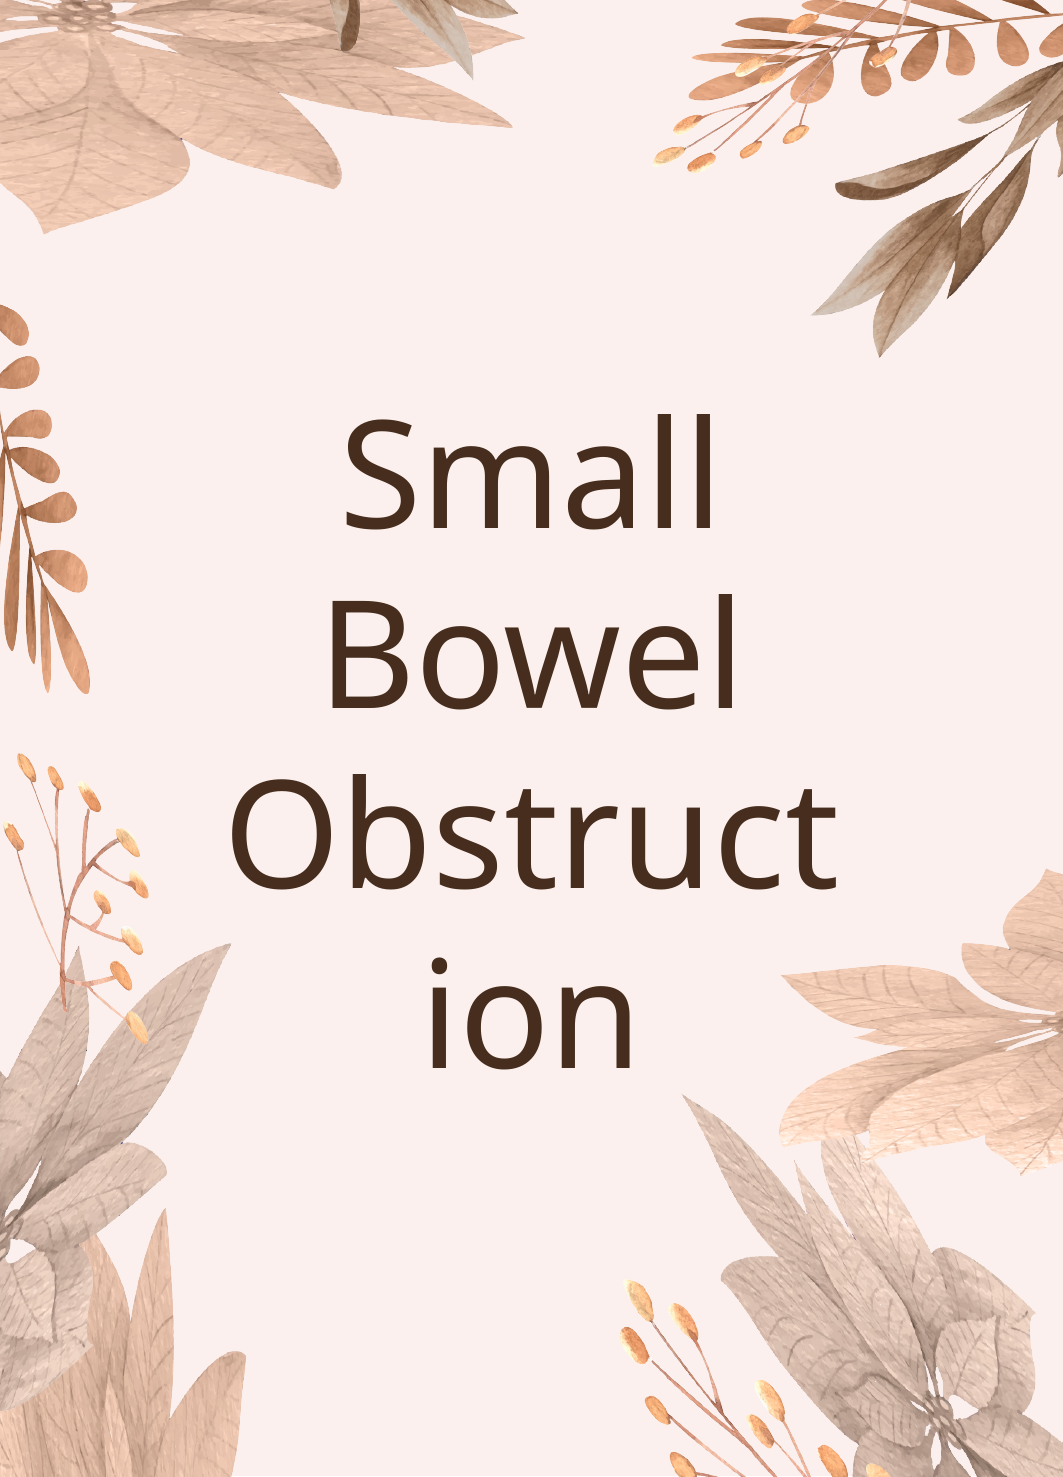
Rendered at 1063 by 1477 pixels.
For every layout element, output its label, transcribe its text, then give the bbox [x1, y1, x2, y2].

picture [567, 866, 1063, 1477]
title Small Bowel Obstruction [197, 421, 866, 1055]
picture [616, 0, 1063, 415]
picture [0, 725, 329, 1477]
picture [0, 0, 569, 694]
